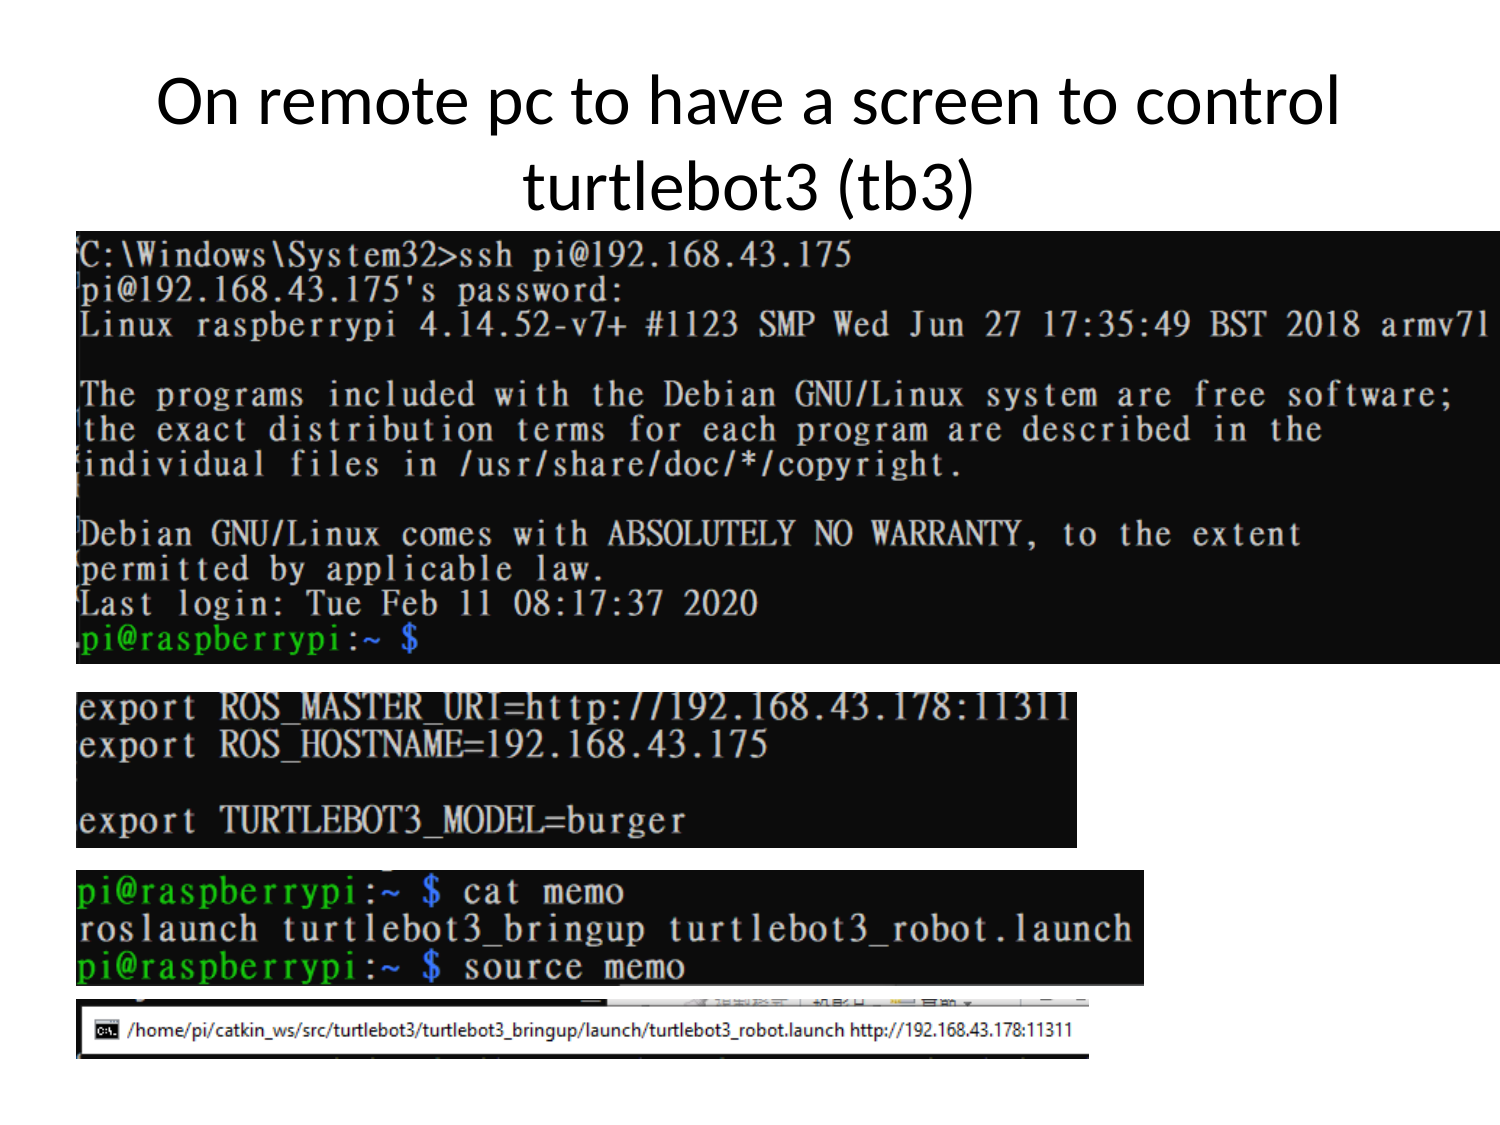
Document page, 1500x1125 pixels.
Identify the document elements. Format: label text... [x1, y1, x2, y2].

title On remote pc to have a screen to control turtlebot3 (tb3) [75, 45, 1425, 231]
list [76, 692, 1077, 848]
picture [76, 869, 1144, 986]
picture [76, 231, 1500, 664]
picture [76, 999, 1090, 1059]
